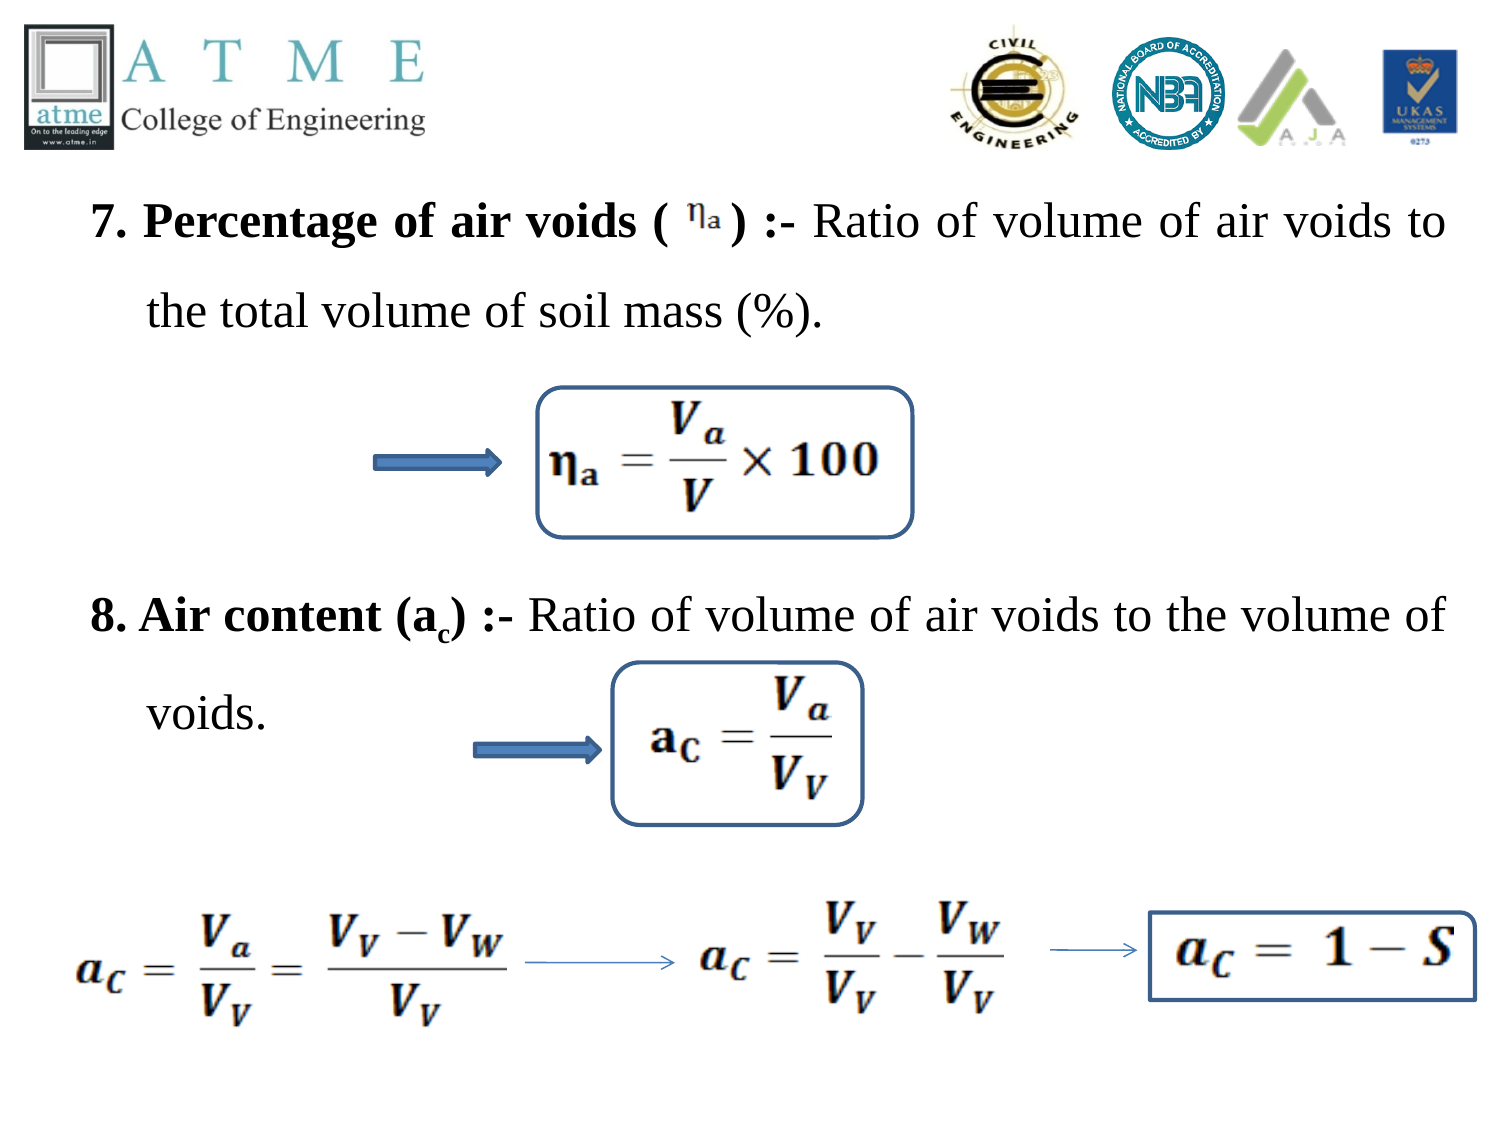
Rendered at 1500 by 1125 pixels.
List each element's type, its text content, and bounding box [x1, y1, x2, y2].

text_box [472, 735, 603, 765]
text_box [0, 1, 1500, 75]
picture [1237, 121, 1458, 146]
picture [1187, 121, 1225, 149]
picture [549, 399, 892, 526]
text_box [535, 385, 915, 540]
picture [74, 912, 507, 1038]
picture [649, 674, 832, 813]
picture [24, 121, 425, 150]
picture [950, 121, 1080, 149]
picture [1112, 75, 1213, 120]
list 7. Percentage of air voids ( ) :- Ratio of volume of air voids to the total volume of soil mass (%). 8. Air content (ac) :- Ratio of volume of air voids to the volume of voids. [75, 149, 1463, 1063]
text_box [610, 660, 865, 828]
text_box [1052, 952, 1129, 956]
picture [950, 75, 1080, 120]
text_box [372, 448, 503, 477]
picture [24, 75, 425, 120]
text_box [527, 964, 667, 968]
picture [1174, 912, 1455, 988]
picture [687, 187, 726, 240]
text_box [1147, 910, 1478, 1003]
picture [1220, 109, 1225, 120]
picture [1209, 103, 1218, 120]
picture [1237, 75, 1458, 120]
picture [1112, 121, 1199, 149]
picture [699, 899, 1004, 1026]
